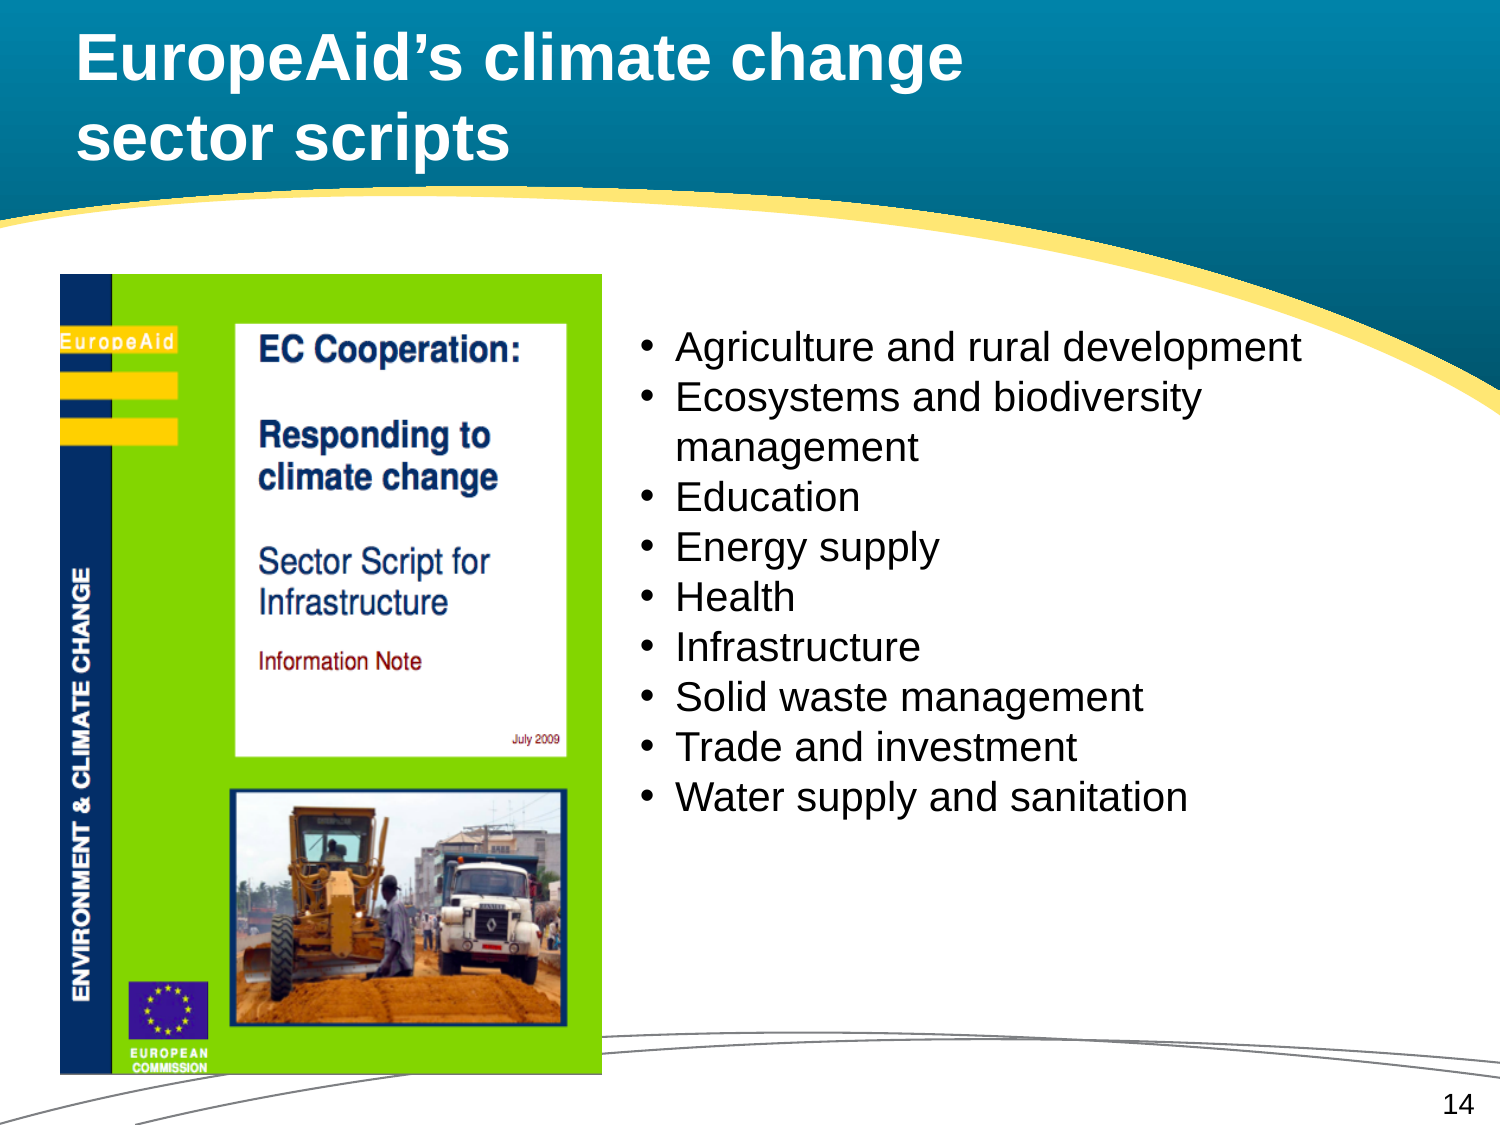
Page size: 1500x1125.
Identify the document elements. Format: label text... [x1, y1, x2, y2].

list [0, 274, 1026, 1076]
title EuropeAid’s climate change sector scripts [74, 0, 1476, 188]
slide_number 14 [1124, 1084, 1476, 1113]
text_box Agriculture and rural development Ecosystems and biodiversity management Education Energy supply Health Infrastructure Solid waste management Trade and investment Water supply and sanitation [1029, 312, 1413, 878]
